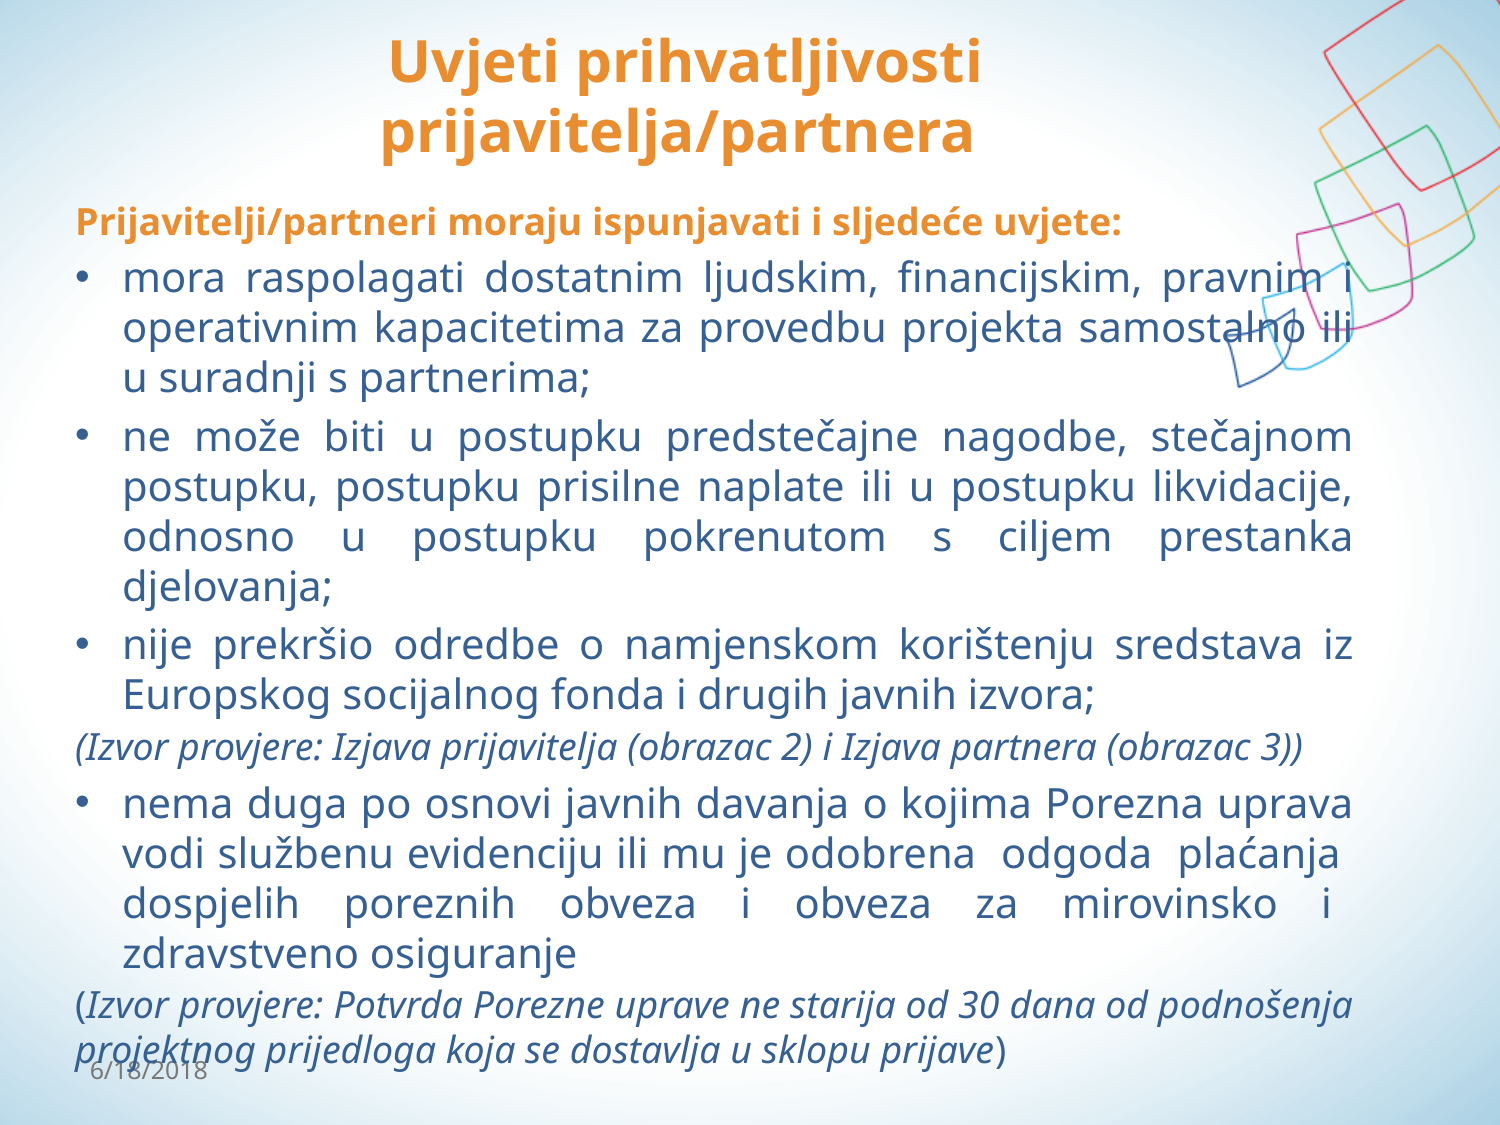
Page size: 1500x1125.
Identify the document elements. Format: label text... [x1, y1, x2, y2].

text_box Prijavitelji/partneri moraju ispunjavati i sljedeće uvjete: mora raspolagati dostatnim ljudskim, financijskim, pravnim i operativnim kapacitetima za provedbu projekta samostalno ili u suradnji s partnerima; ne može biti u postupku predstečajne nagodbe, stečajnom postupku, postupku prisilne naplate ili u postupku likvidacije, odnosno u postupku pokrenutom s ciljem prestanka djelovanja; nije prekršio odredbe o namjenskom korištenju sredstava iz Europskog socijalnog fonda i drugih javnih izvora; (Izvor provjere: Izjava prijavitelja (obrazac 2) i Izjava partnera (obrazac 3)) nema duga po osnovi javnih davanja o kojima Porezna uprava vodi službenu evidenciju ili mu je odobrena odgoda plaćanja dospjelih poreznih obveza i obveza za mirovinsko i zdravstveno osiguranje (Izvor provjere: Potvrda Porezne uprave ne starija od 30 dana od podnošenja projektnog prijedloga koja se dostavlja u sklopu prijave) [60, 190, 1369, 1010]
title Uvjeti prihvatljivosti prijavitelja/partnera [91, 0, 1280, 188]
